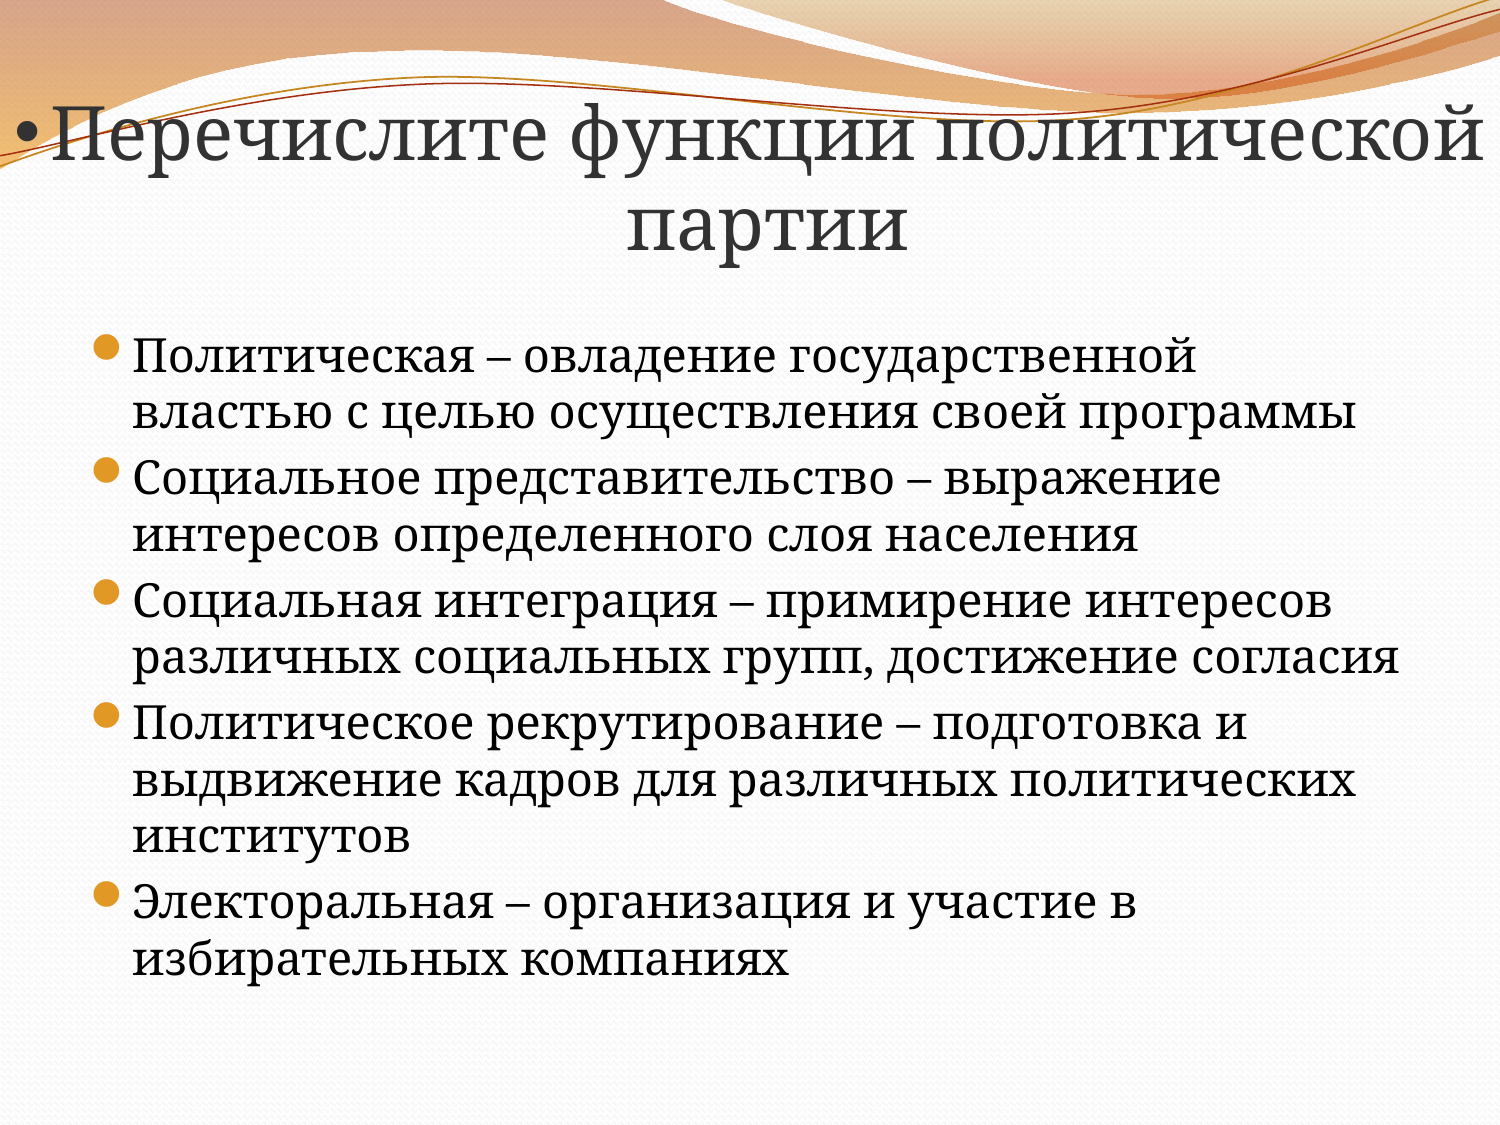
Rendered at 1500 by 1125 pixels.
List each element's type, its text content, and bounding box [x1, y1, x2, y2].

list Политическая – овладение государственной властью с целью осуществления своей программы Социальное представительство – выражение интересов определенного слоя населения Социальная интеграция – примирение интересов различных социальных групп, достижение согласия Политическое рекрутирование – подготовка и выдвижение кадров для различных политических институтов Электоральная – организация и участие в избирательных компаниях [75, 317, 1425, 1038]
title Перечислите функции политической партии [0, 78, 1500, 266]
